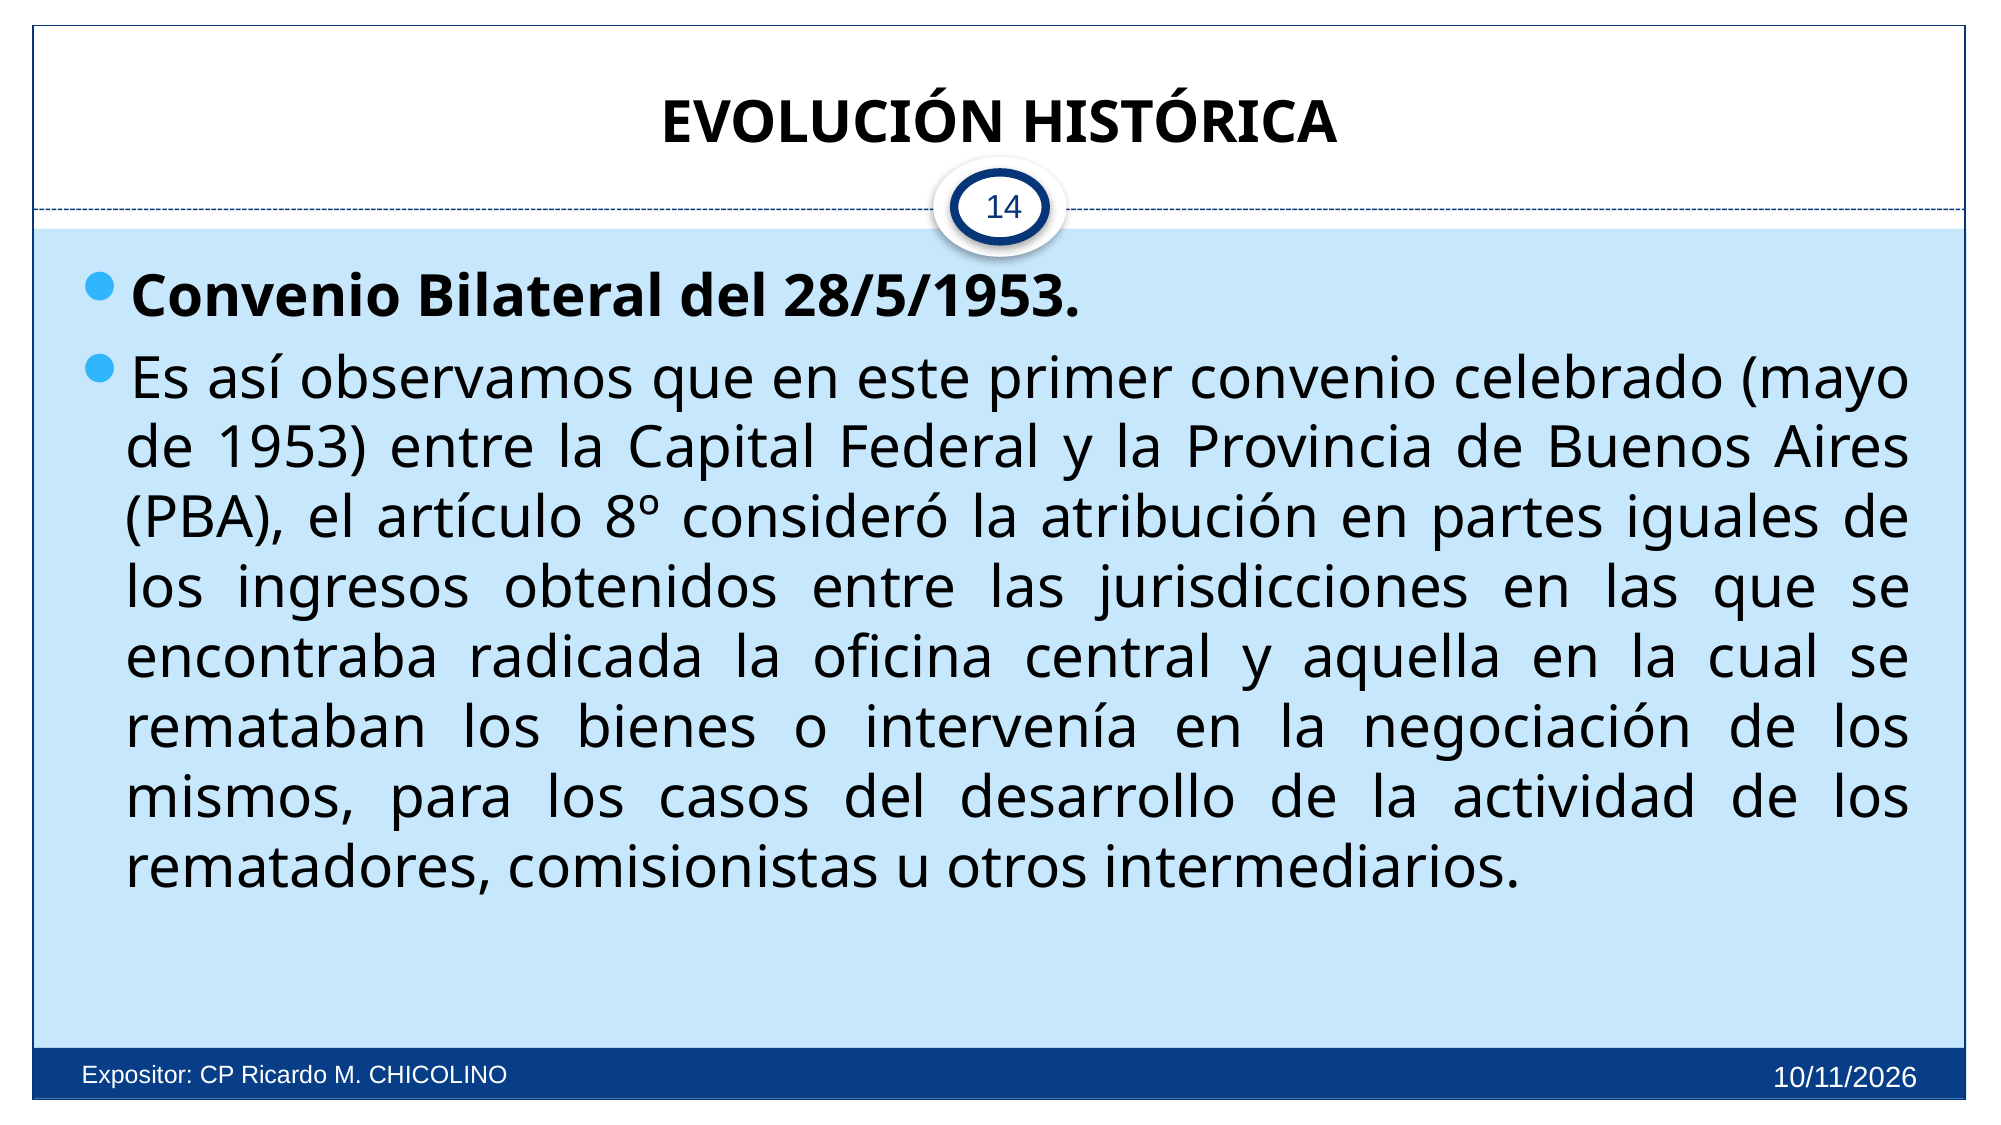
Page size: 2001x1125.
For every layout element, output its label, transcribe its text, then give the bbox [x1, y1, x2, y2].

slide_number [1266, 1050, 1933, 1111]
slide_number 14 [954, 168, 1055, 241]
footer Expositor: CP Ricardo M. CHICOLINO [66, 1051, 850, 1112]
list Convenio Bilateral del 28/5/1953. Es así observamos que en este primer convenio celebrado (mayo de 1953) entre la Capital Federal y la Provincia de Buenos Aires (PBA), el artículo 8º consideró la atribución en partes iguales de los ingresos obtenidos entre las jurisdicciones en las que se encontraba radicada la oficina central y aquella en la cual se remataban los bienes o intervenía en la negociación de los mismos, para los casos del desarrollo de la actividad de los rematadores, comisionistas u otros intermediarios. [66, 250, 1926, 1001]
title EVOLUCIÓN HISTÓRICA [65, 37, 1933, 162]
